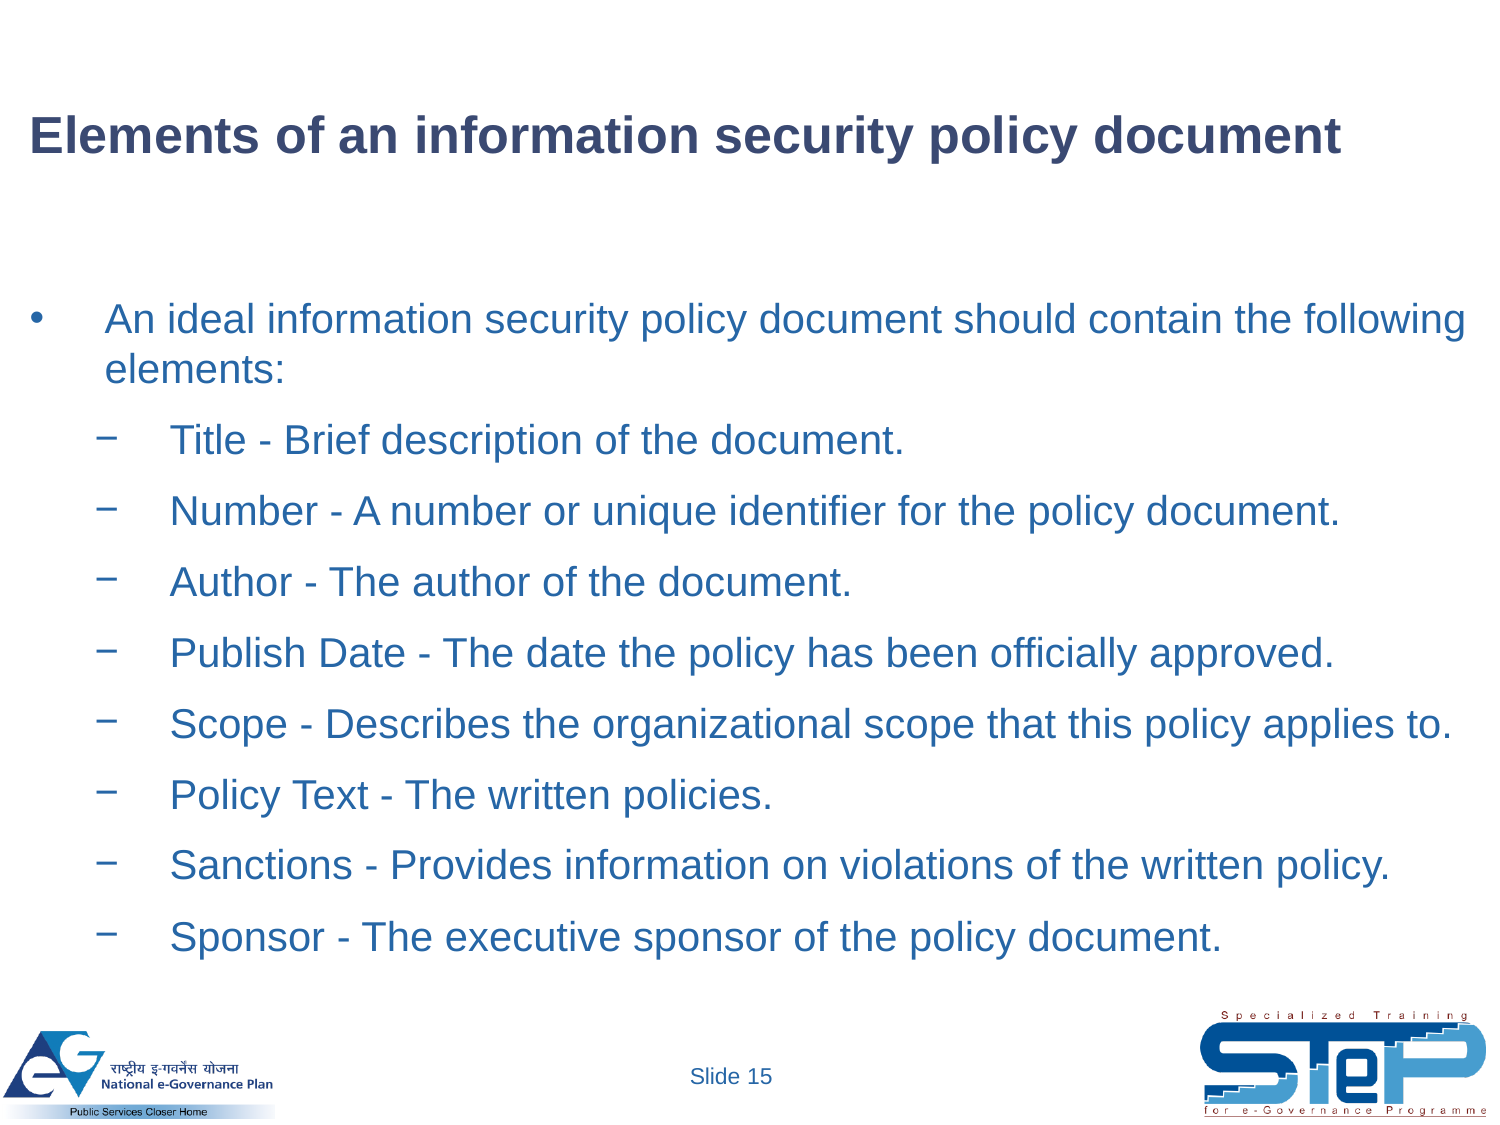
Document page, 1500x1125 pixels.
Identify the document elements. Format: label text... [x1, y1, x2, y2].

title Elements of an information security policy document [29, 101, 1470, 226]
picture [1200, 1011, 1486, 1117]
picture [2, 1031, 275, 1119]
list An ideal information security policy document should contain the following elements: Title - Brief description of the document. Number - A number or unique identifier for the policy document. Author - The author of the document. Publish Date - The date the policy has been officially approved. Scope - Describes the organizational scope that this policy applies to. Policy Text - The written policies. Sanctions - Provides information on violations of the written policy. Sponsor - The executive sponsor of the policy document. [29, 291, 1470, 1001]
